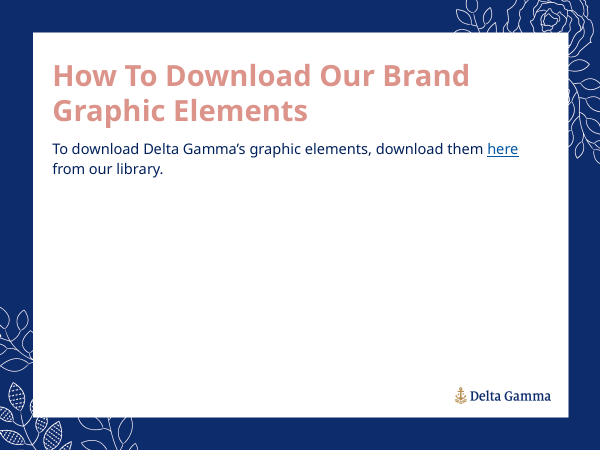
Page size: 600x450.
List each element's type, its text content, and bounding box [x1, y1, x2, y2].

picture [0, 0, 600, 450]
text_box How To Download Our Brand Graphic Elements To download Delta Gamma’s graphic elements, download them here from our library. [37, 49, 563, 185]
